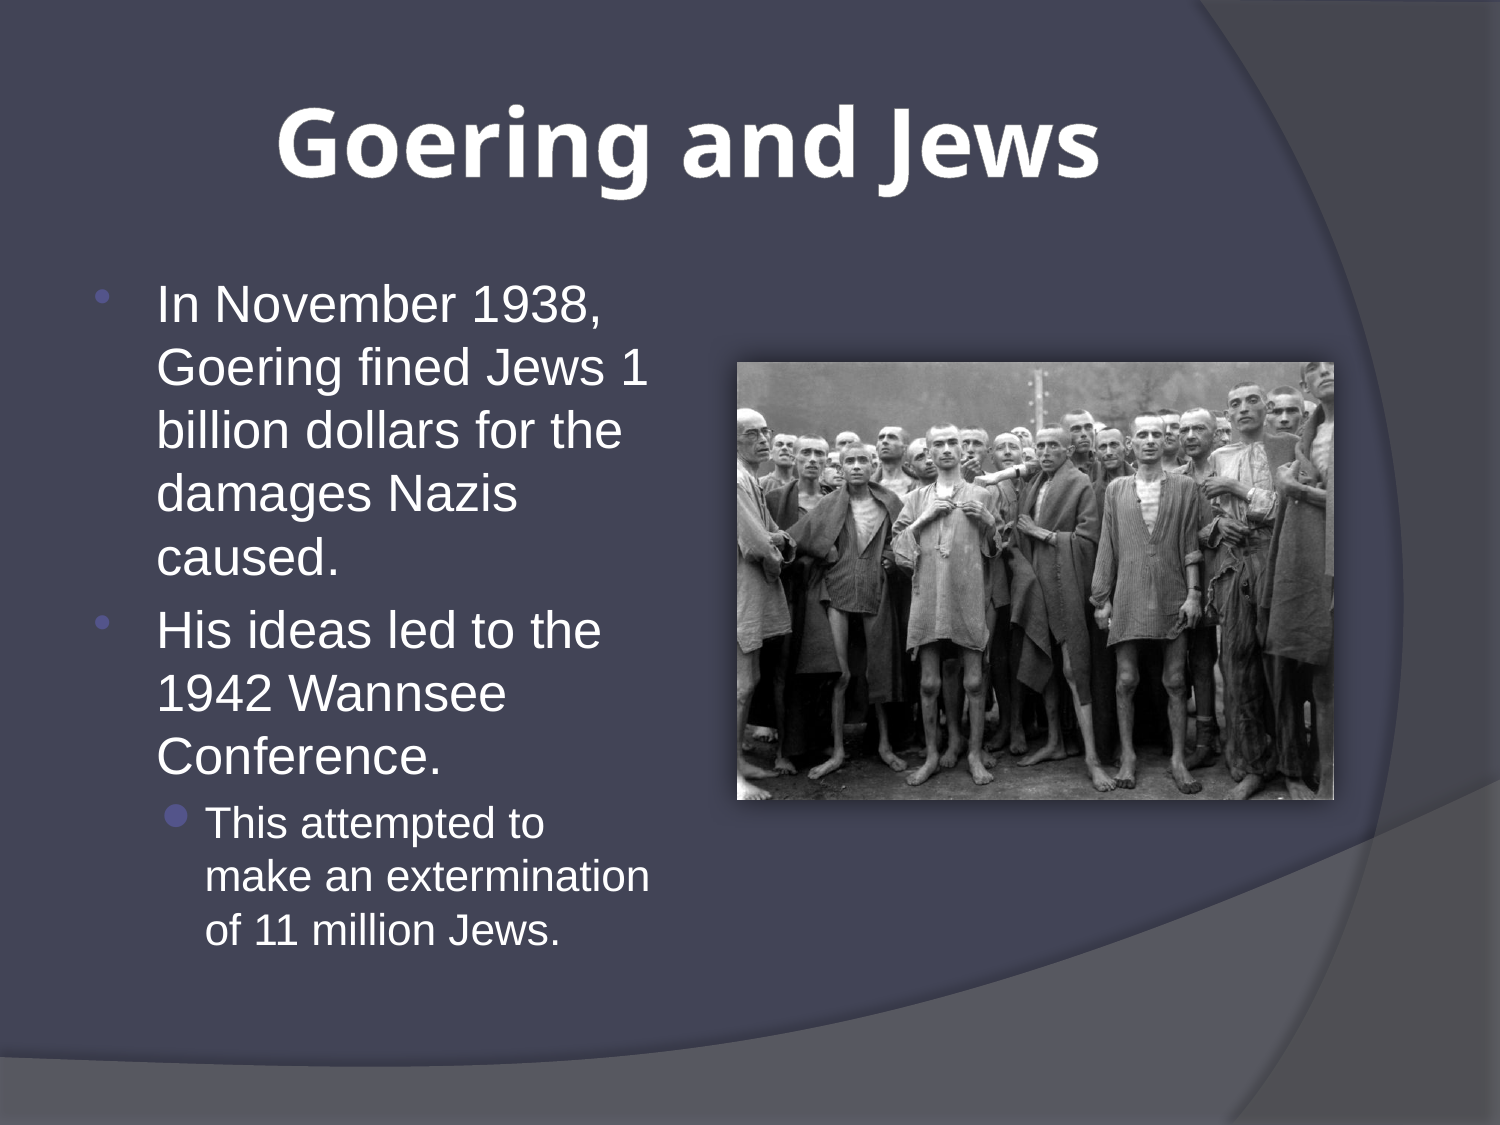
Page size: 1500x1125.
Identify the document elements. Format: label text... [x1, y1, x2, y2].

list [737, 362, 1334, 801]
list In November 1938, Goering fined Jews 1 billion dollars for the damages Nazis caused. His ideas led to the 1942 Wannsee Conference. This attempted to make an extermination of 11 million Jews. [75, 262, 675, 1005]
title Goering and Jews [75, 45, 1300, 233]
